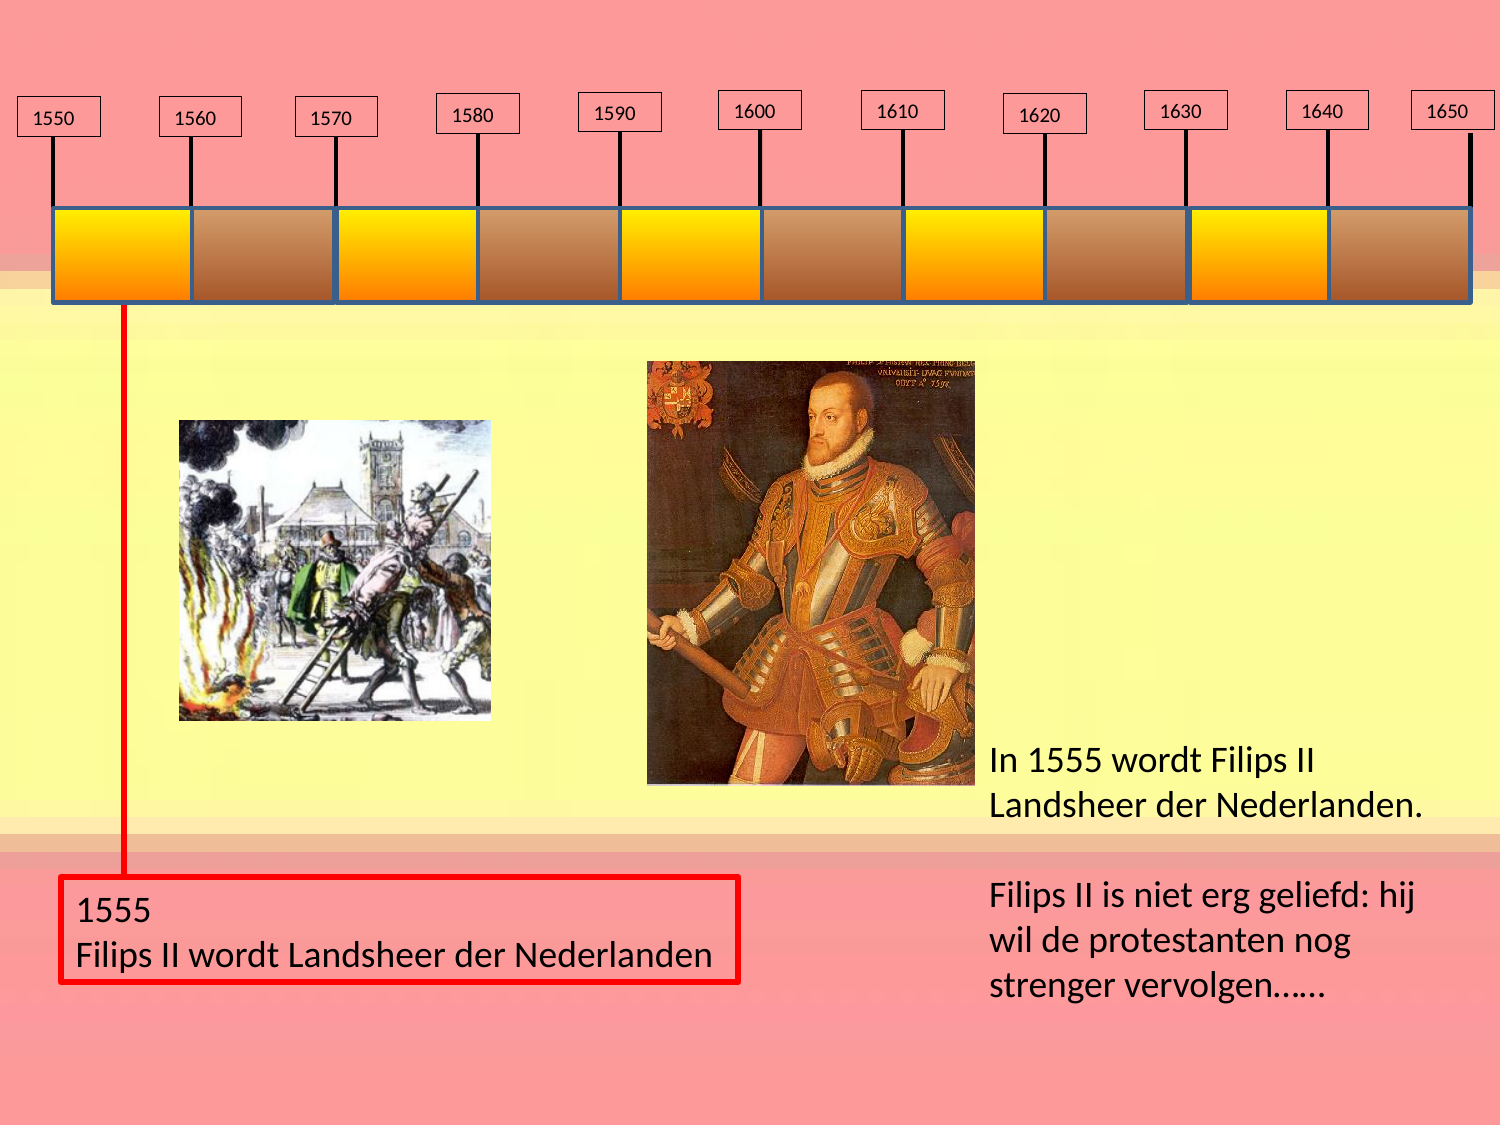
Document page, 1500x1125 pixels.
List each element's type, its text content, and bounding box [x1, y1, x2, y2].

text_box 1610 [861, 90, 945, 130]
text_box 1560 [159, 96, 242, 137]
text_box [339, 206, 476, 305]
text_box 1630 [1144, 90, 1228, 130]
text_box 1640 [1286, 90, 1369, 130]
picture [647, 361, 975, 786]
text_box 1590 [578, 92, 662, 132]
text_box In 1555 wordt Filips II Landsheer der Nederlanden. Filips II is niet erg geliefd: hij wil de protestanten nog strenger vervolgen…… [974, 727, 1479, 1058]
picture [179, 420, 491, 721]
text_box [476, 206, 622, 305]
text_box [906, 206, 1043, 305]
text_box [1331, 206, 1467, 305]
text_box [622, 206, 757, 305]
text_box [195, 206, 332, 305]
text_box 1550 [17, 96, 101, 137]
text_box [56, 206, 188, 305]
text_box [1043, 206, 1182, 305]
text_box 1570 [295, 96, 378, 137]
text_box 1555 Filips II wordt Landsheer der Nederlanden [60, 877, 739, 982]
text_box 1620 [1003, 93, 1087, 134]
text_box [763, 206, 899, 305]
text_box 1600 [718, 90, 802, 130]
text_box [1189, 206, 1325, 305]
text_box 1580 [436, 93, 520, 134]
text_box 1650 [1411, 90, 1495, 130]
